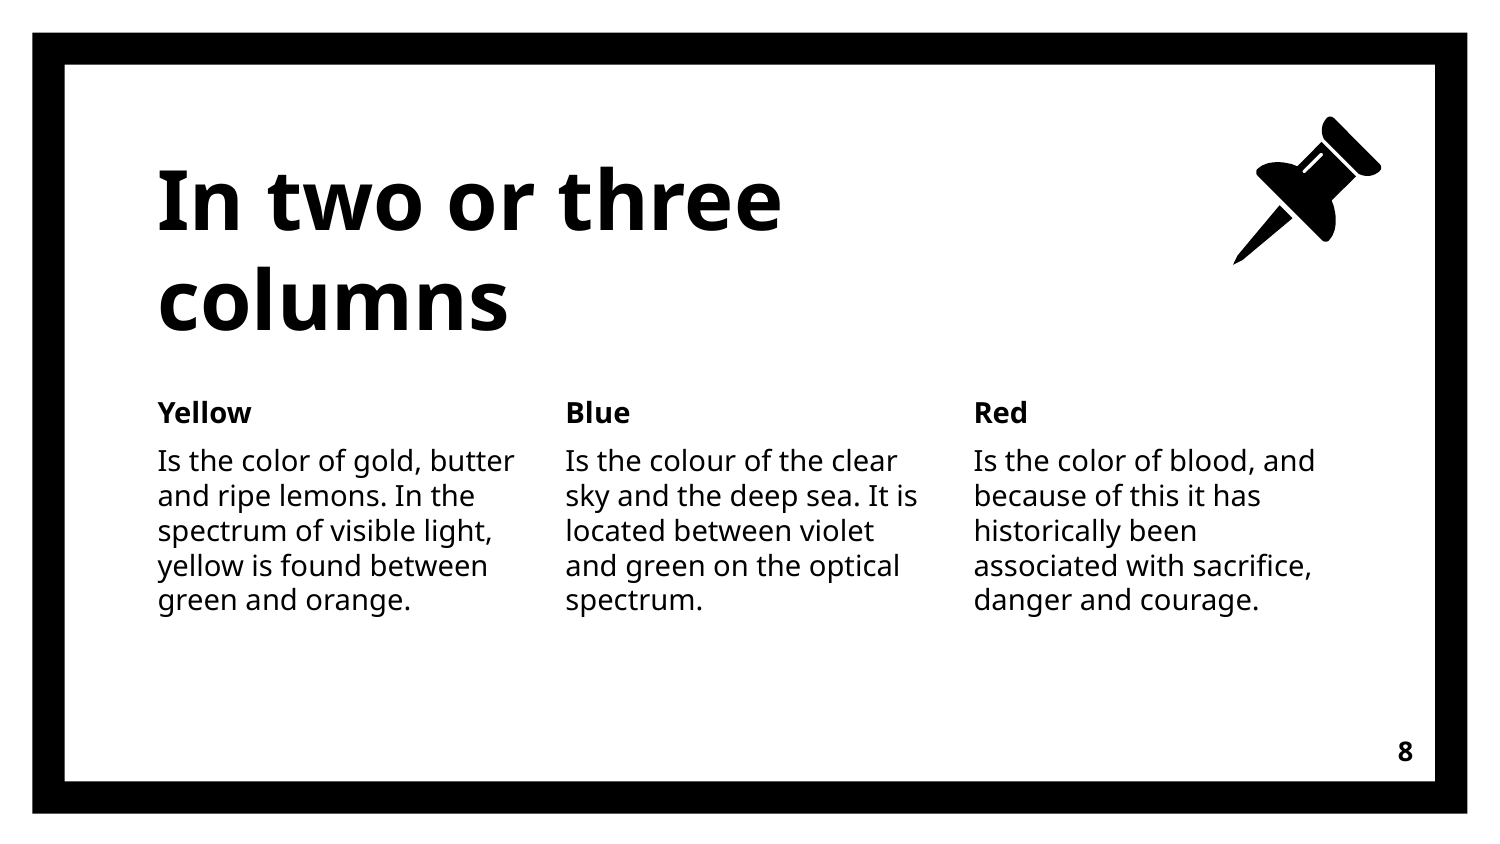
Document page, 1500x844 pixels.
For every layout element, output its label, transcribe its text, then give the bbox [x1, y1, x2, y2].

list Blue Is the colour of the clear sky and the deep sea. It is located between violet and green on the optical spectrum. [550, 379, 939, 714]
list Yellow Is the color of gold, butter and ripe lemons. In the spectrum of visible light, yellow is found between green and orange. [142, 379, 531, 714]
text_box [1232, 116, 1382, 266]
slide_number 8 [1338, 720, 1429, 786]
list Red Is the color of blood, and because of this it has historically been associated with sacrifice, danger and courage. [958, 379, 1347, 714]
title In two or three columns [142, 139, 978, 363]
